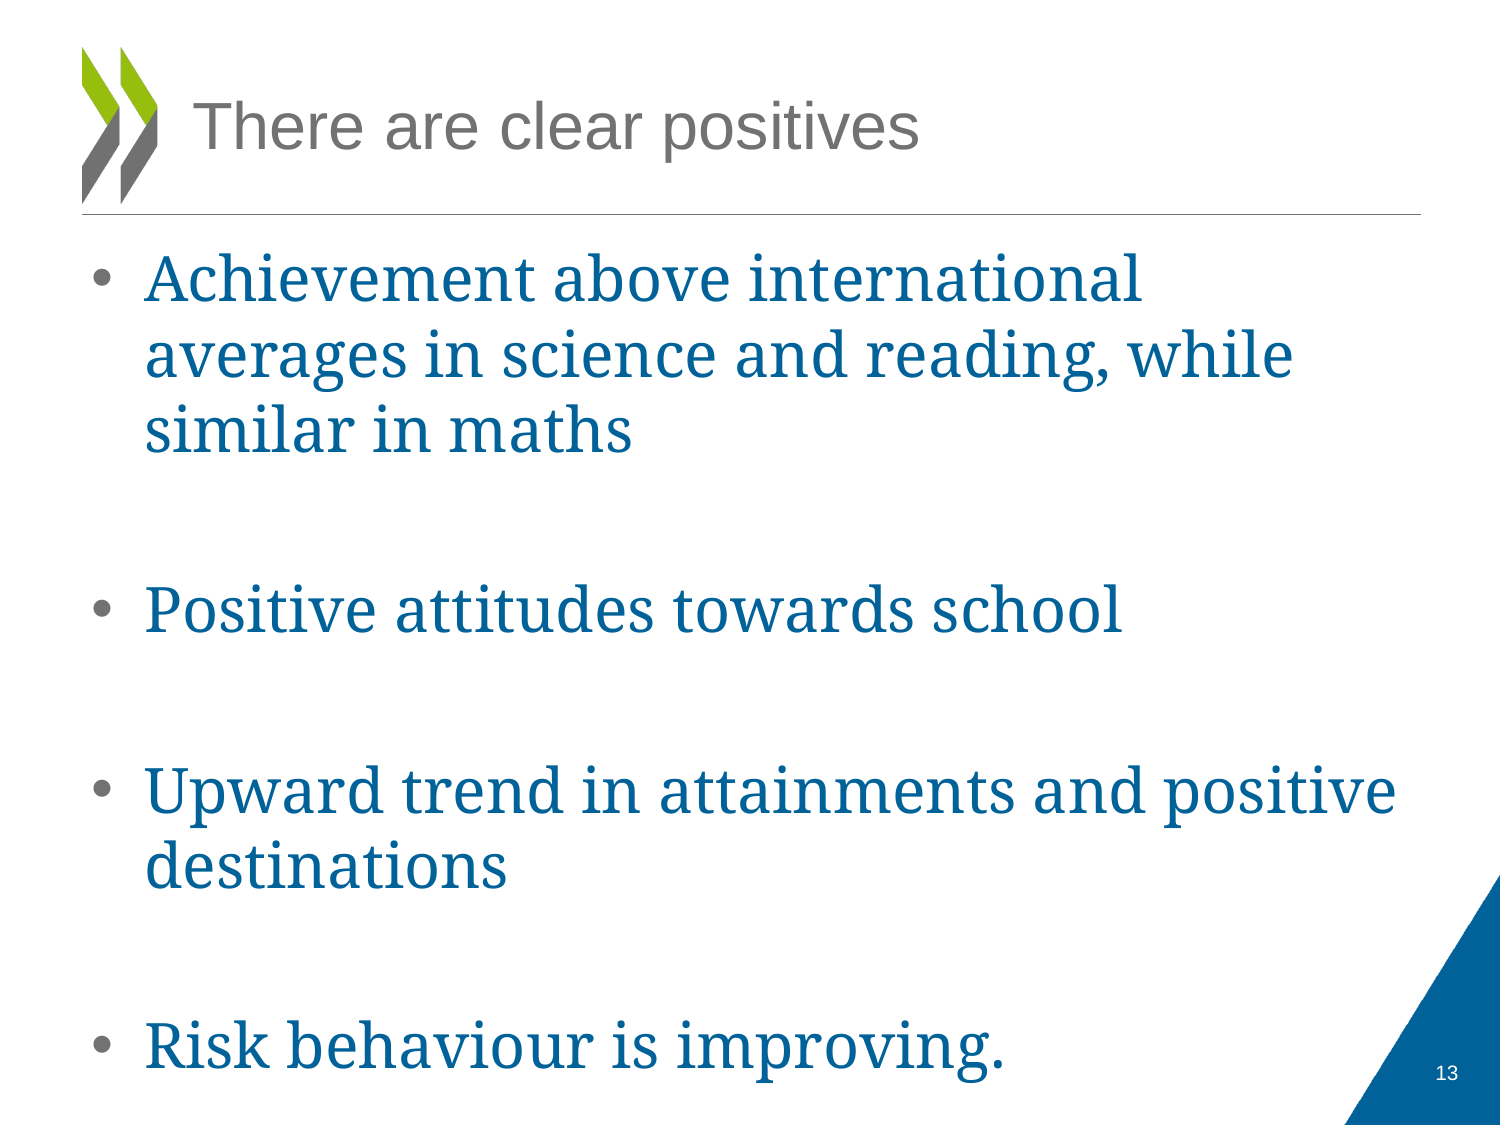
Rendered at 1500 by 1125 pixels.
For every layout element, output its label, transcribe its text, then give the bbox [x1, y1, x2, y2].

picture [1344, 874, 1500, 1125]
title There are clear positives [177, 38, 1394, 207]
slide_number 13 [1417, 1051, 1474, 1092]
list Achievement above international averages in science and reading, while similar in maths Positive attitudes towards school Upward trend in attainments and positive destinations Risk behaviour is improving. [76, 231, 1425, 1094]
